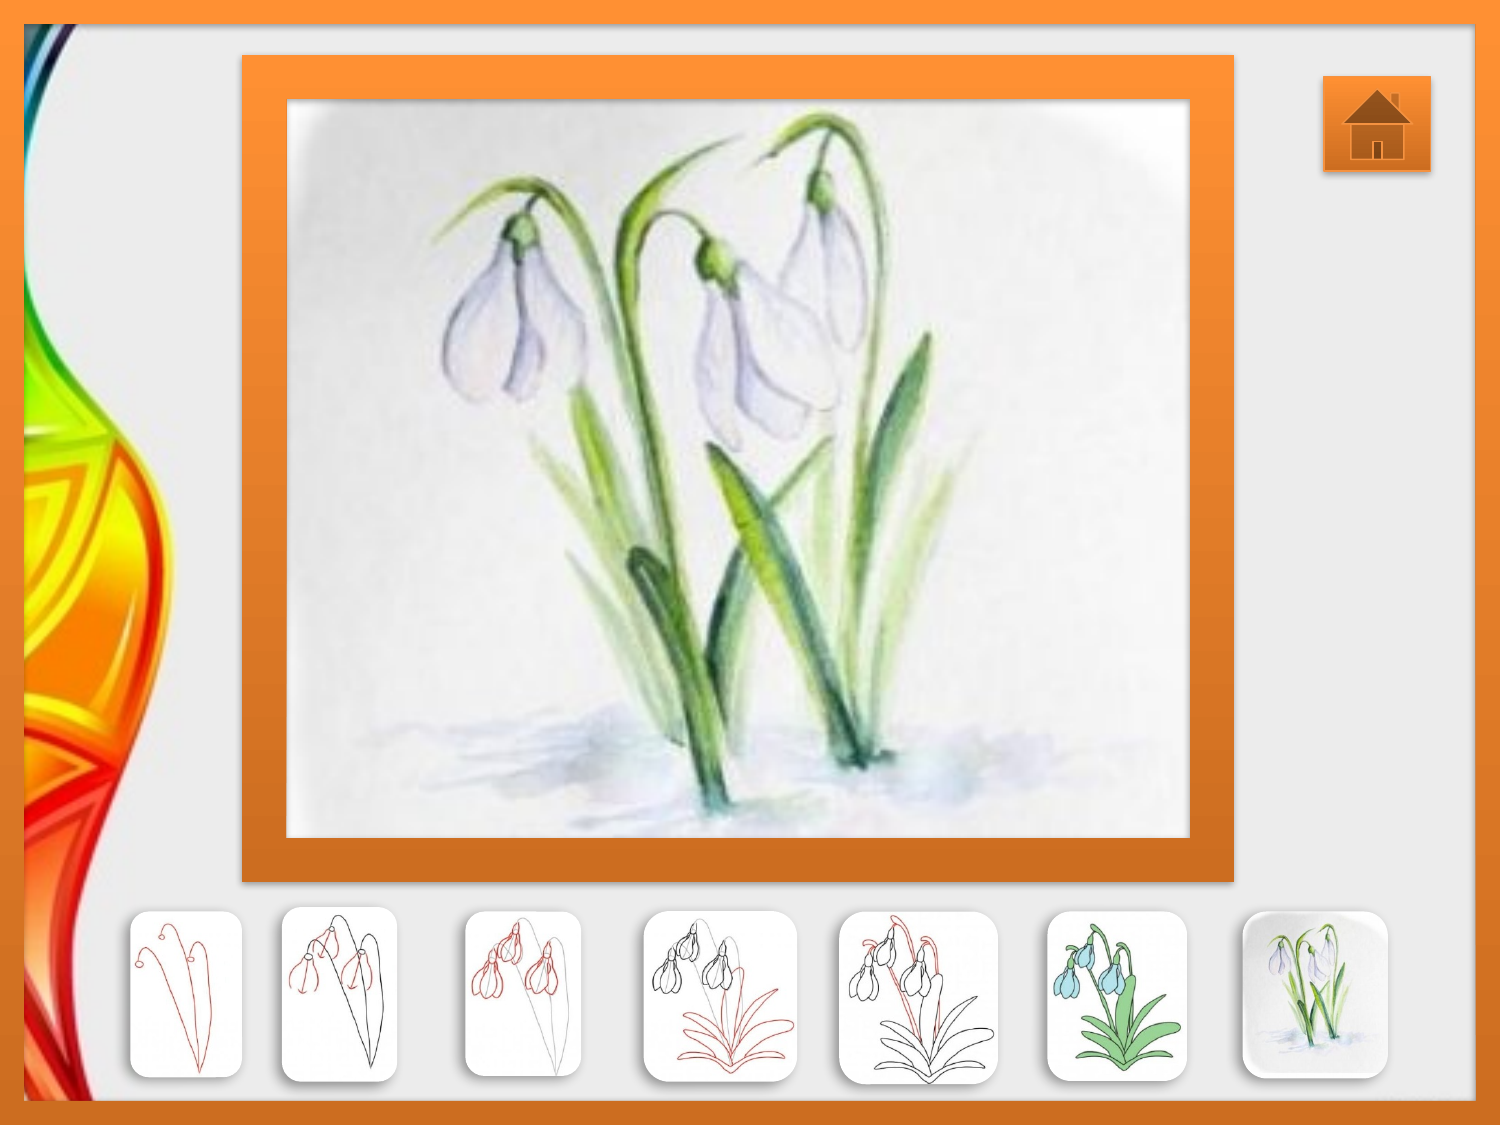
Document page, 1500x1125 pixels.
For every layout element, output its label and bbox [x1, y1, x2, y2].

picture [24, 24, 1475, 1100]
text_box [242, 54, 1235, 883]
text_box [1323, 76, 1431, 172]
